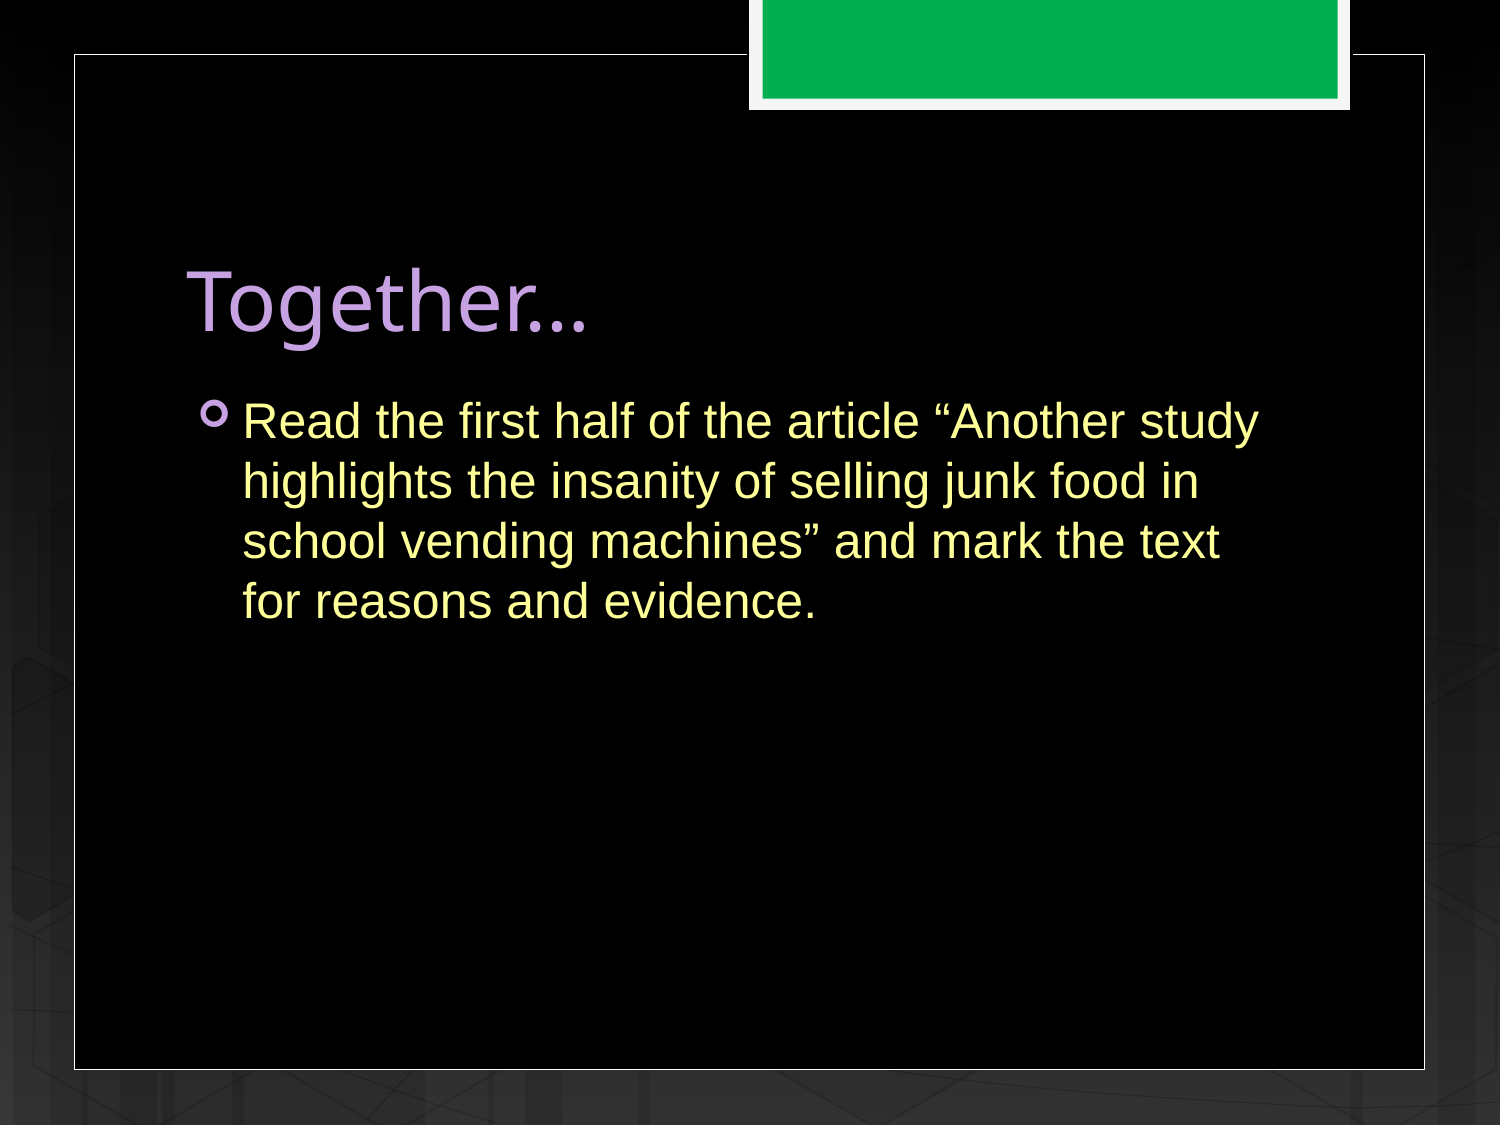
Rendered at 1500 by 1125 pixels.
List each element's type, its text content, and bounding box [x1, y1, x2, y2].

list Read the first half of the article “Another study highlights the insanity of selling junk food in school vending machines” and mark the text for reasons and evidence. [171, 381, 1283, 957]
title Together… [171, 168, 1324, 357]
